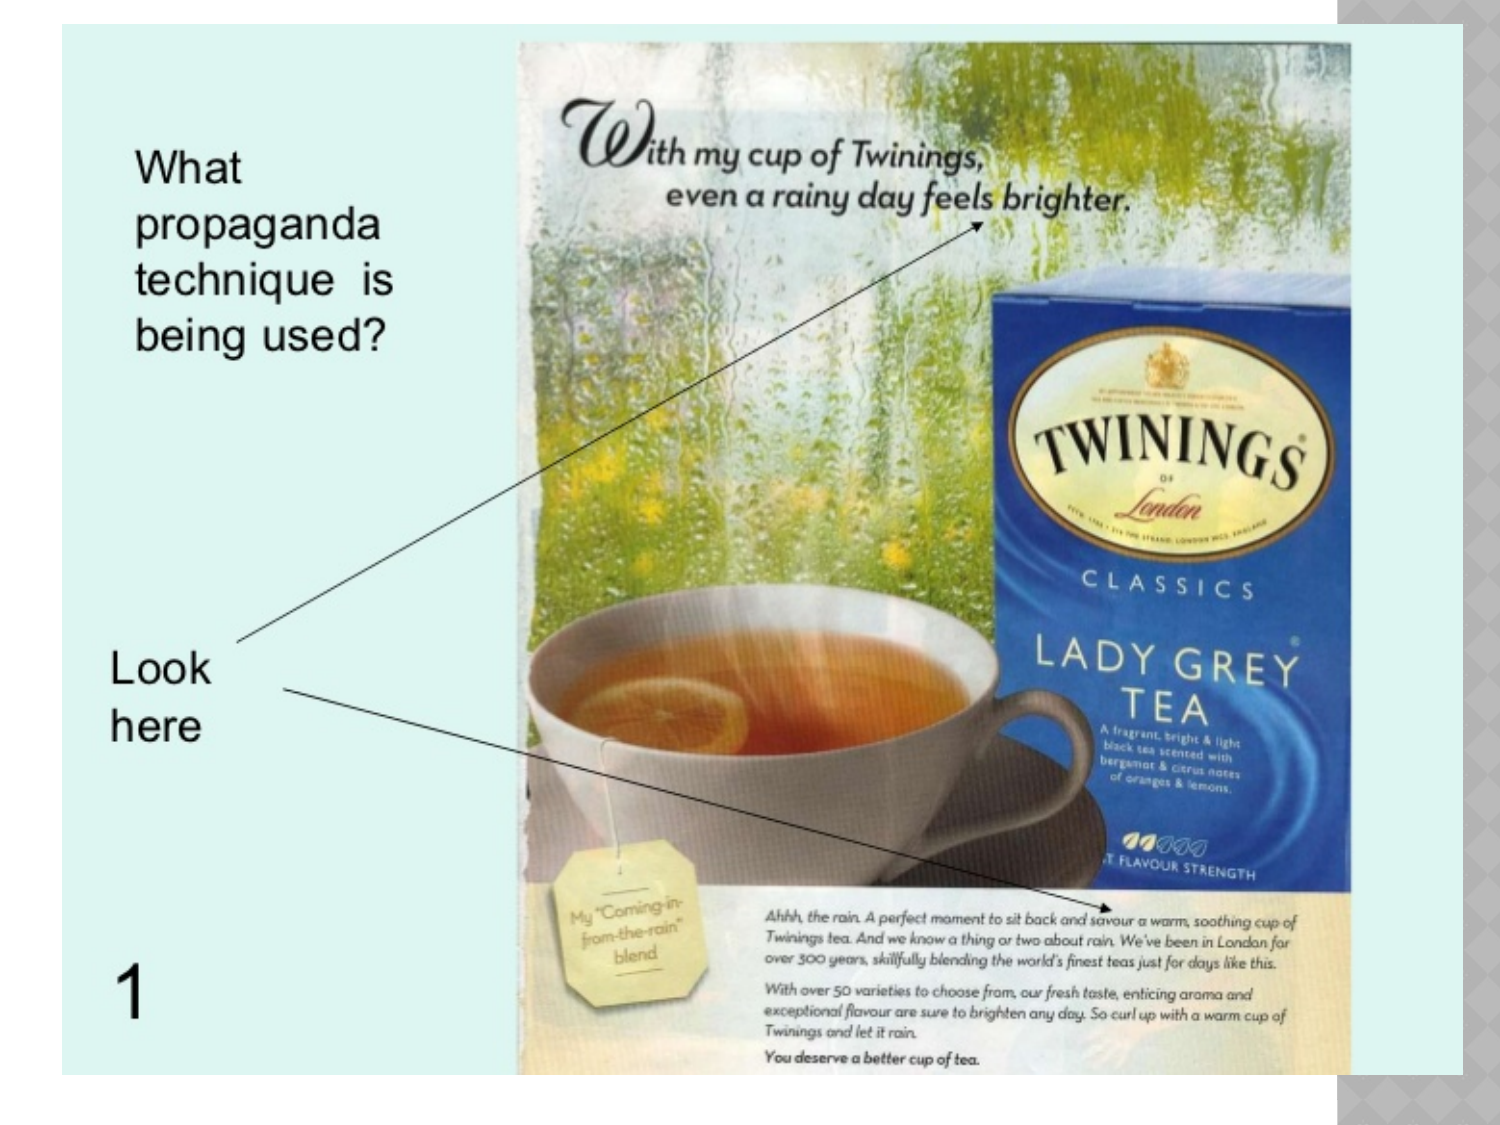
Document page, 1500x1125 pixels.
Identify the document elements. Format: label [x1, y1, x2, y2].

picture [62, 24, 1463, 1076]
